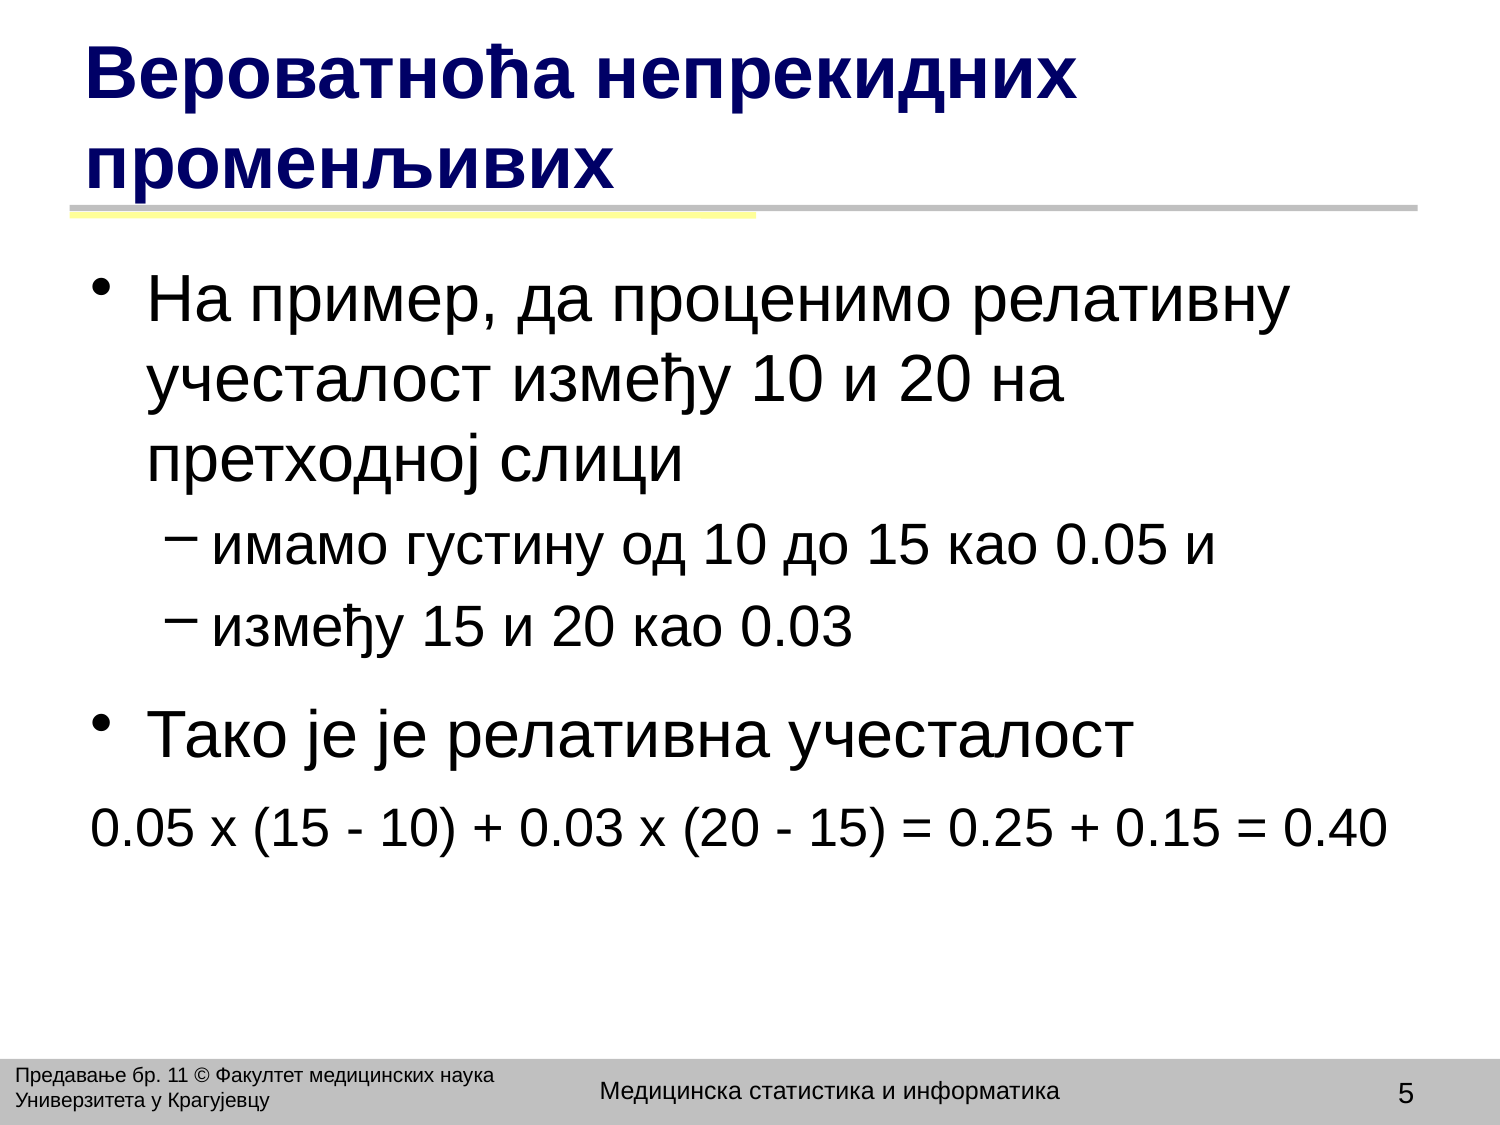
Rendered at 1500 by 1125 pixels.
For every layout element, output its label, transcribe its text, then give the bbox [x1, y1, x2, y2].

slide_number Предавање бр. 11 © Факултет медицинских наука Универзитета у Крагујевцу [0, 1053, 612, 1108]
slide_number 5 [1163, 1066, 1430, 1125]
list На пример, да проценимо релативну учесталост између 10 и 20 на претходној слици имамо густину од 10 до 15 као 0.05 и између 15 и 20 као 0.03 Тако је је релативна учесталост 0.05 x (15 - 10) + 0.03 x (20 - 15) = 0.25 + 0.15 = 0.40 [74, 246, 1426, 1023]
title Вероватноћа непрекидних променљивих [69, 19, 1426, 208]
footer Медицинска статистика и информатика [512, 1066, 1149, 1125]
